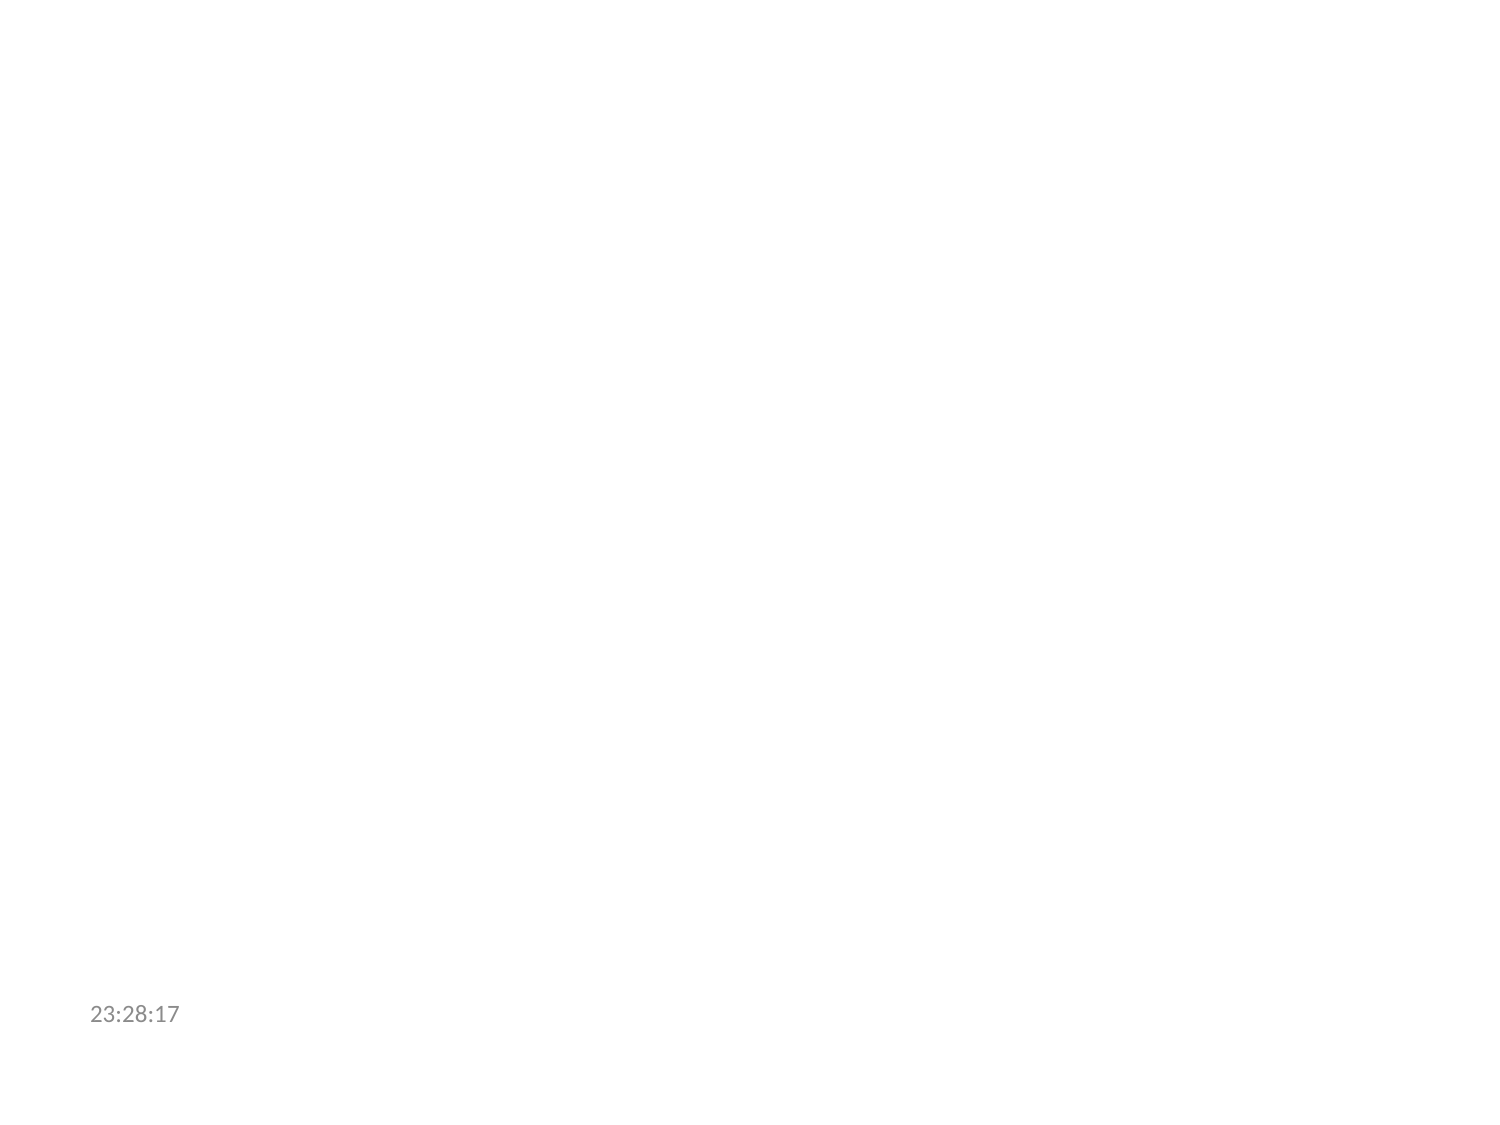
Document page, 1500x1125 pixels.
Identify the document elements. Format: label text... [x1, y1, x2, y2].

text_box 15:35:09 [75, 982, 425, 1043]
